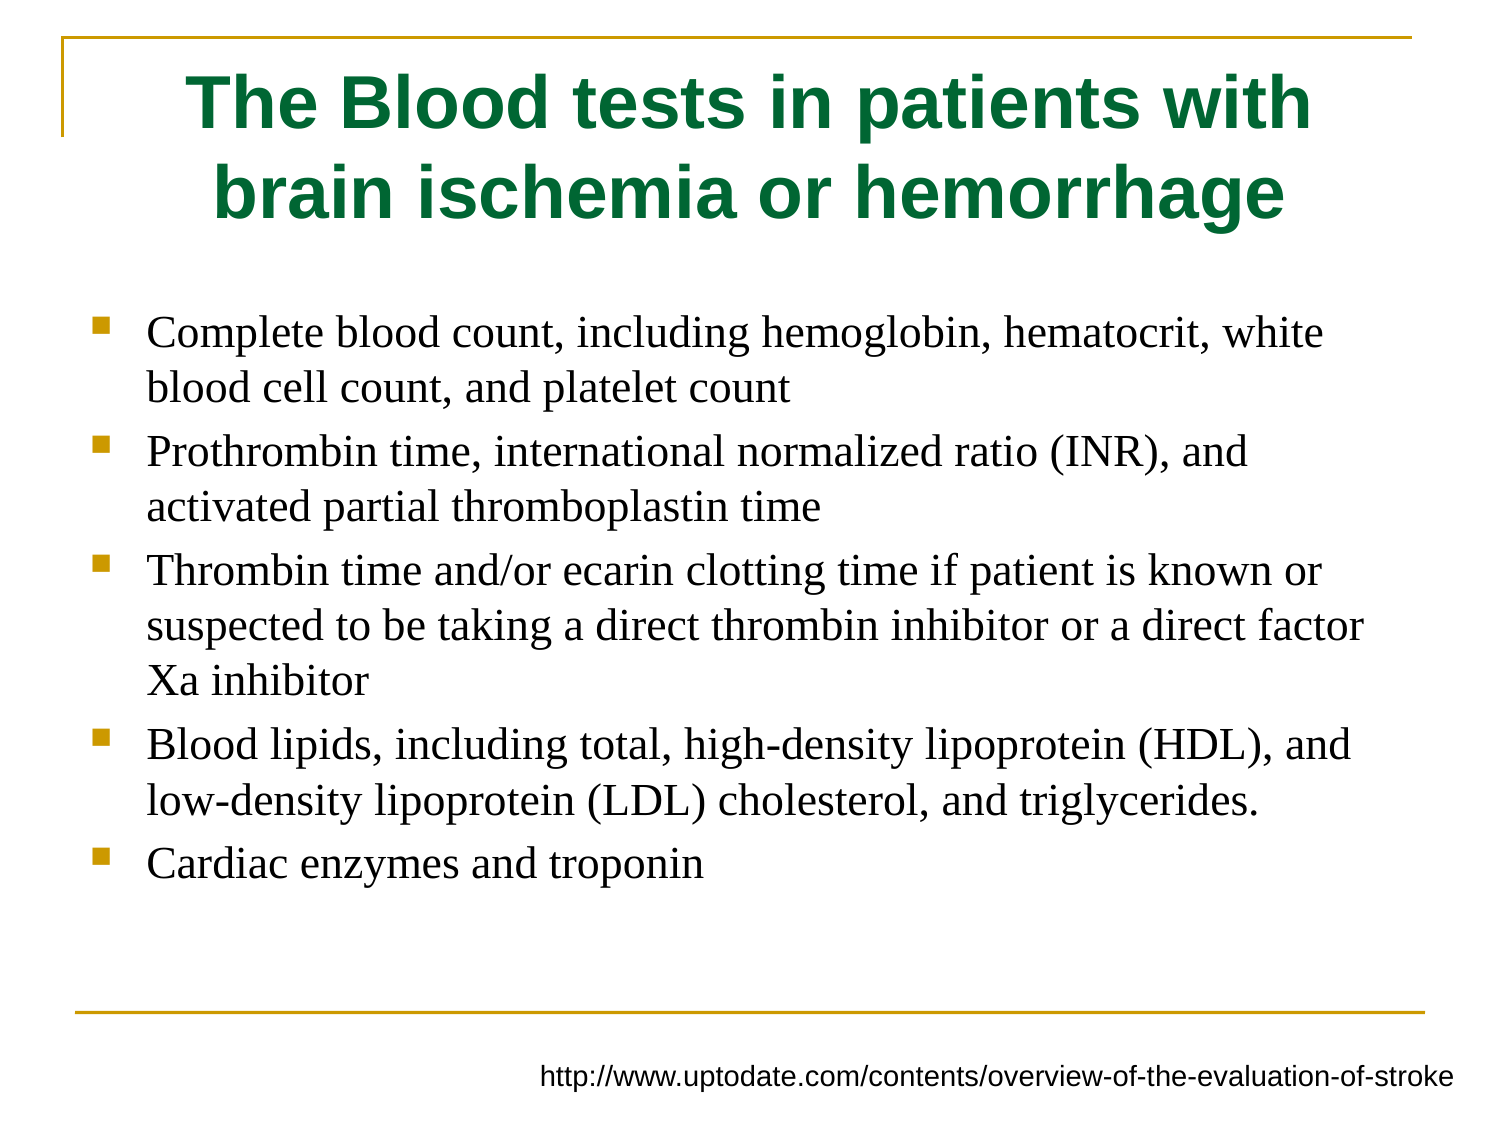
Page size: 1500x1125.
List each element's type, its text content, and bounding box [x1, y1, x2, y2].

title The Blood tests in patients with brain ischemia or hemorrhage [75, 45, 1425, 233]
text_box http://www.uptodate.com/contents/overview-of-the-evaluation-of-stroke [524, 1049, 1500, 1100]
list Complete blood count, including hemoglobin, hematocrit, white blood cell count, and platelet count Prothrombin time, international normalized ratio (INR), and activated partial thromboplastin time Thrombin time and/or ecarin clotting time if patient is known or suspected to be taking a direct thrombin inhibitor or a direct factor Xa inhibitor Blood lipids, including total, high-density lipoprotein (HDL), and low-density lipoprotein (LDL) cholesterol, and triglycerides. Cardiac enzymes and troponin [75, 294, 1425, 1038]
